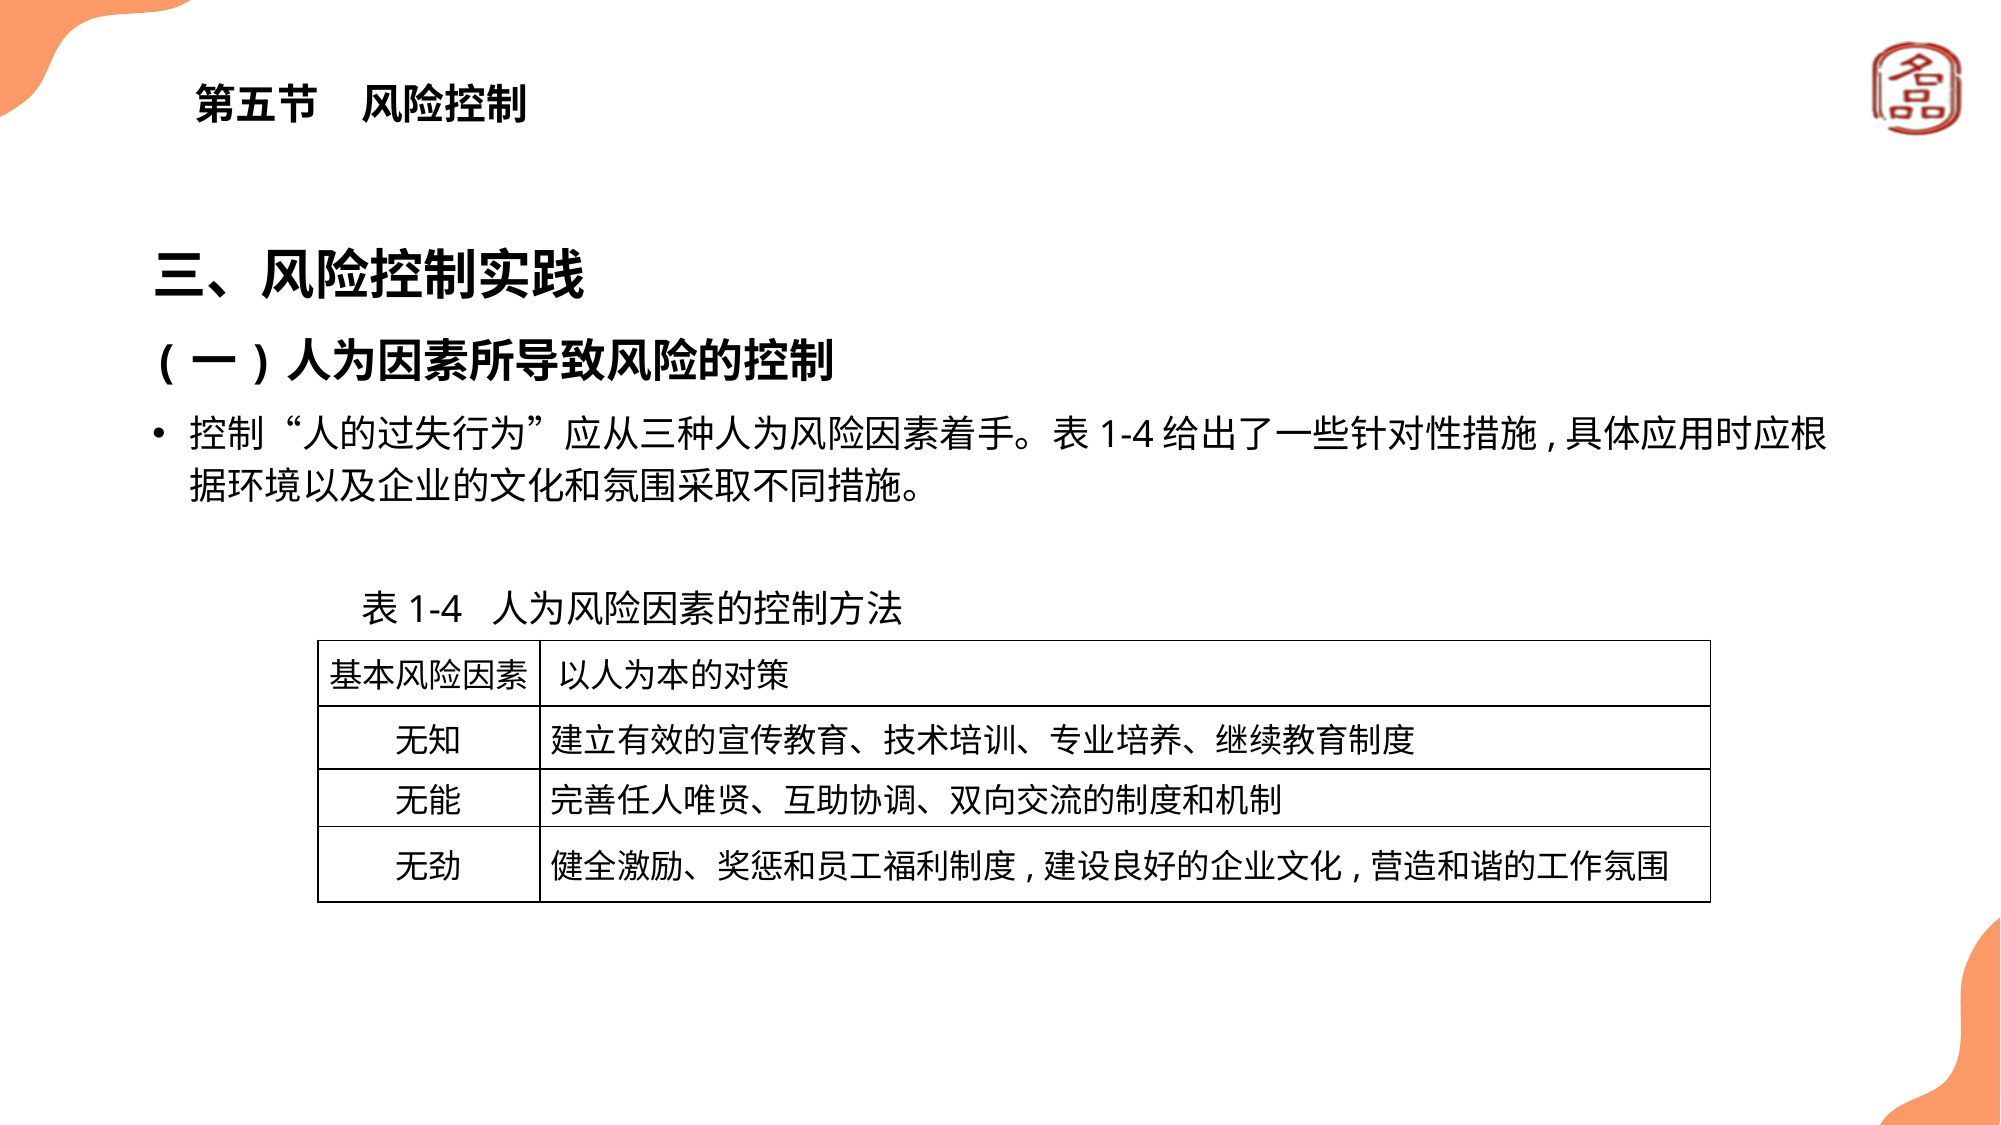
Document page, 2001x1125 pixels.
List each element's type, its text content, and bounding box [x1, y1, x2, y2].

table_cell 完善任人唯贤、互助协调、双向交流的制度和机制 [541, 770, 1710, 826]
table_cell 建立有效的宣传教育、技术培训、专业培养、继续教育制度 [541, 707, 1710, 768]
table_cell 无劲 [319, 827, 539, 901]
table_cell 无能 [319, 770, 539, 826]
text_box 表1-4 人为风险因素的控制方法 [346, 578, 1180, 638]
table_cell 无知 [319, 707, 539, 768]
picture [1861, 10, 1990, 147]
table_header 基本风险因素 [319, 641, 539, 705]
list 三、风险控制实践 (一)人为因素所导致风险的控制 控制“人的过失行为”应从三种人为风险因素着手。表1-4给出了一些针对性措施,具体应用时应根据环境以及企业的文化和氛围采取不同措施。 [137, 217, 1863, 1031]
table_cell 健全激励、奖惩和员工福利制度,建设良好的企业文化,营造和谐的工作氛围 [541, 827, 1710, 901]
title 第五节 风险控制 [137, 60, 1863, 152]
table_header 以人为本的对策 [541, 641, 1710, 705]
